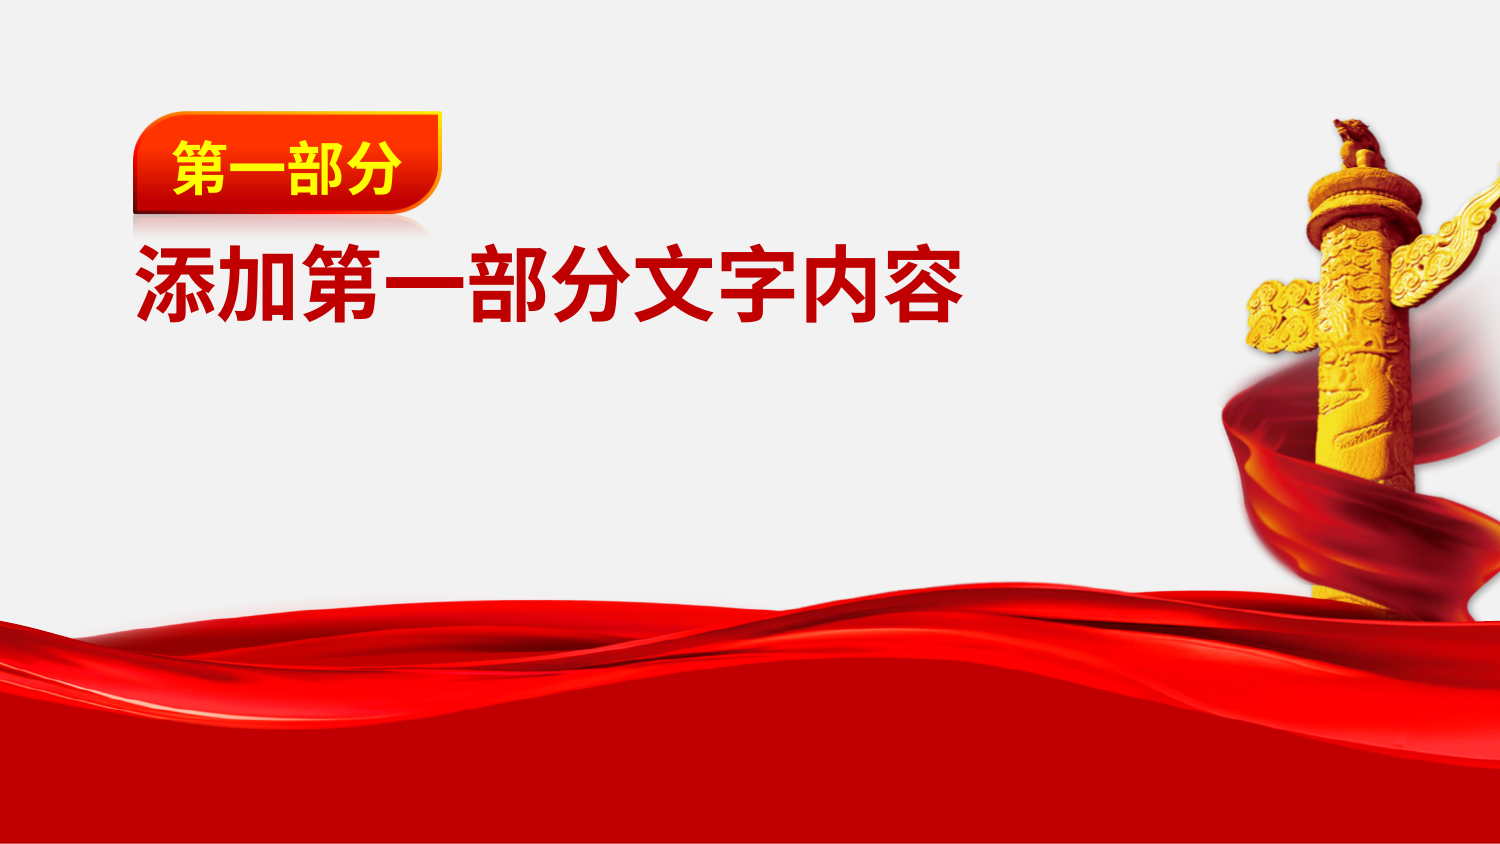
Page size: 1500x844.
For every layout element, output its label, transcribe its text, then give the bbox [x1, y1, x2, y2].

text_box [0, 486, 1500, 844]
picture [1205, 117, 1500, 486]
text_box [130, 110, 446, 320]
text_box 添加第一部分文字内容 [118, 224, 1110, 339]
